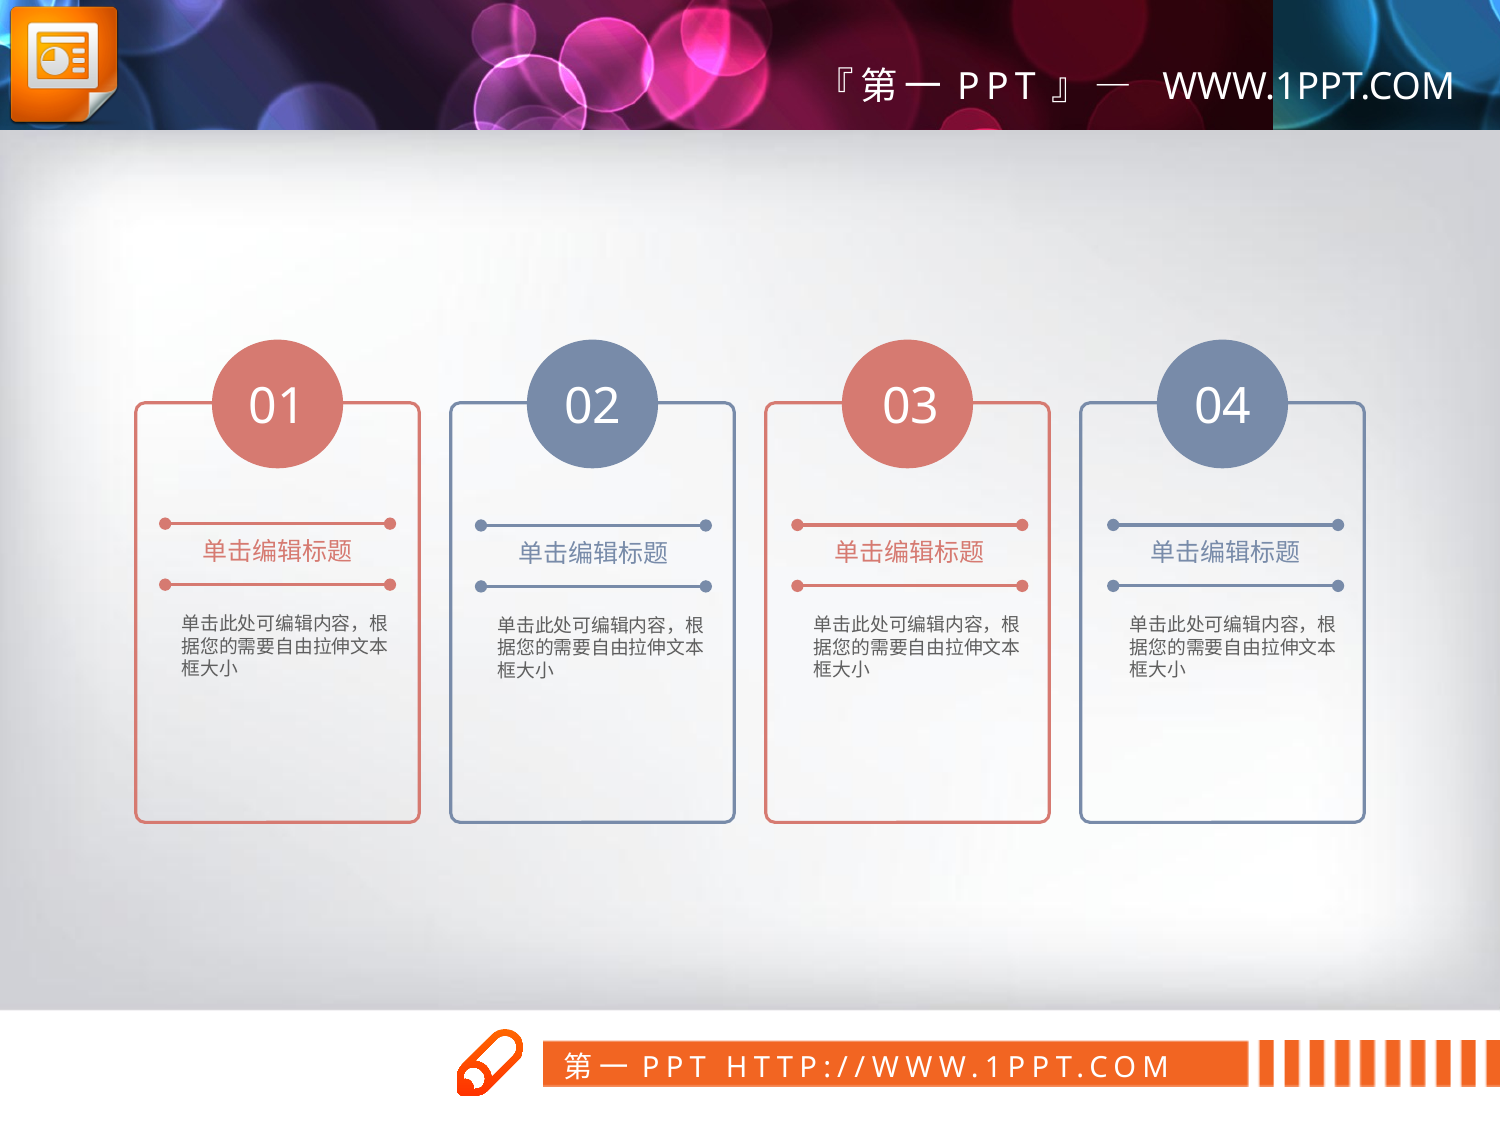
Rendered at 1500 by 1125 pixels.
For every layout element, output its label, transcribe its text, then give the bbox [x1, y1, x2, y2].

text_box 01 [234, 366, 321, 442]
text_box 单击编辑标题 [812, 534, 1008, 575]
text_box [526, 339, 659, 469]
text_box 单击此处可编辑内容，根据您的需要自由拉伸文本框大小 [482, 606, 722, 689]
picture [0, 0, 1500, 1012]
text_box [135, 402, 420, 823]
text_box [1156, 339, 1289, 469]
picture [543, 1040, 1500, 1087]
text_box [765, 402, 1050, 823]
text_box 单击编辑标题 [496, 534, 691, 575]
text_box 04 [1179, 366, 1267, 442]
text_box 02 [549, 366, 637, 442]
text_box 单击编辑标题 [1128, 534, 1323, 575]
text_box 单击此处可编辑内容，根据您的需要自由拉伸文本框大小 [166, 604, 406, 687]
text_box [1080, 402, 1365, 823]
text_box 单击此处可编辑内容，根据您的需要自由拉伸文本框大小 [799, 605, 1039, 688]
text_box 单击此处可编辑内容，根据您的需要自由拉伸文本框大小 [1115, 605, 1355, 688]
text_box [211, 339, 344, 469]
text_box 单击编辑标题 [180, 533, 375, 573]
text_box [841, 339, 974, 469]
text_box [450, 402, 735, 823]
text_box 03 [867, 366, 955, 442]
